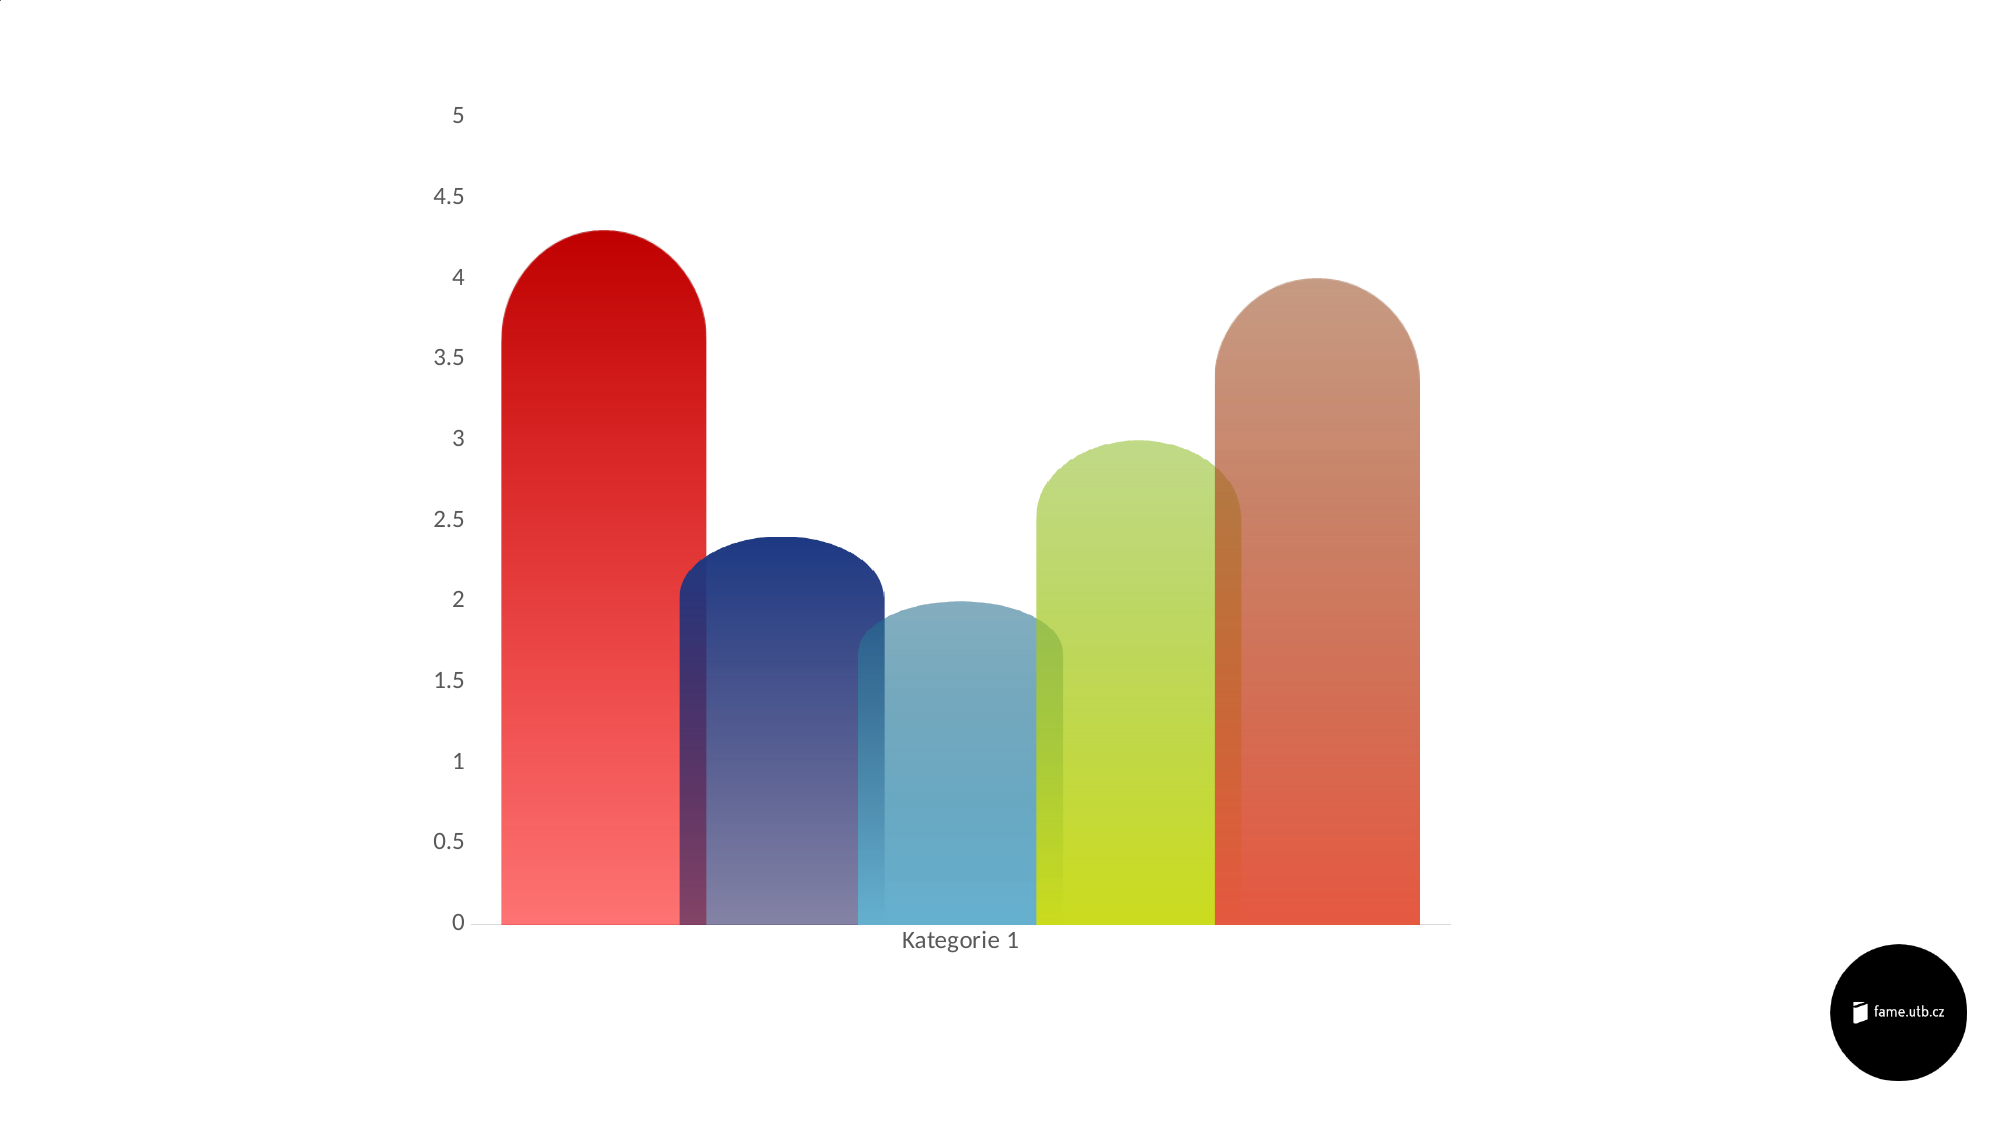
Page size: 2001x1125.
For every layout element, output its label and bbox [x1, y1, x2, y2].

picture [1830, 944, 1967, 1081]
chart [424, 83, 1478, 1042]
